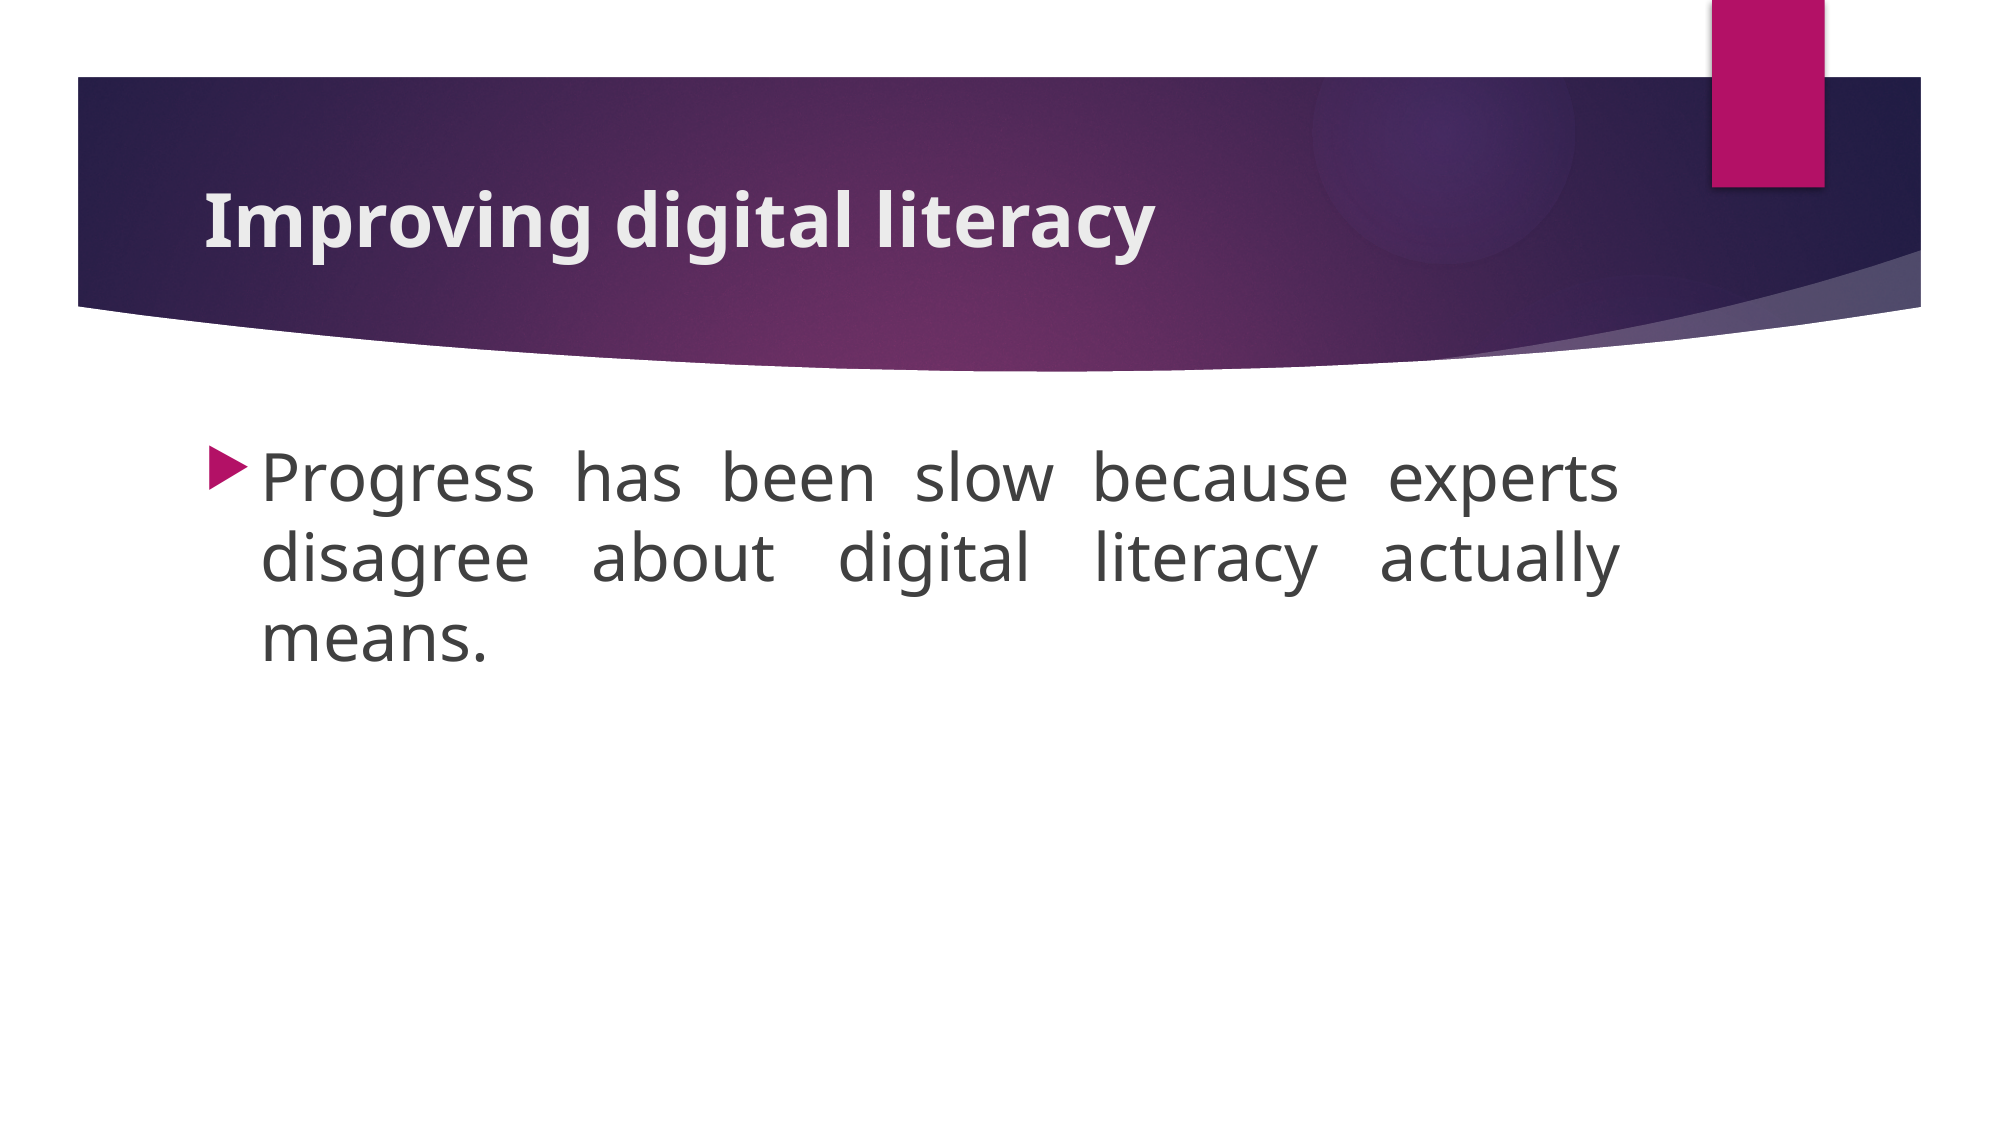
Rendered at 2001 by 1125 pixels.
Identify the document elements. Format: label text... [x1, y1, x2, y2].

list Progress has been slow because experts disagree about digital literacy actually means. [189, 427, 1638, 988]
title Improving digital literacy [189, 159, 1627, 276]
